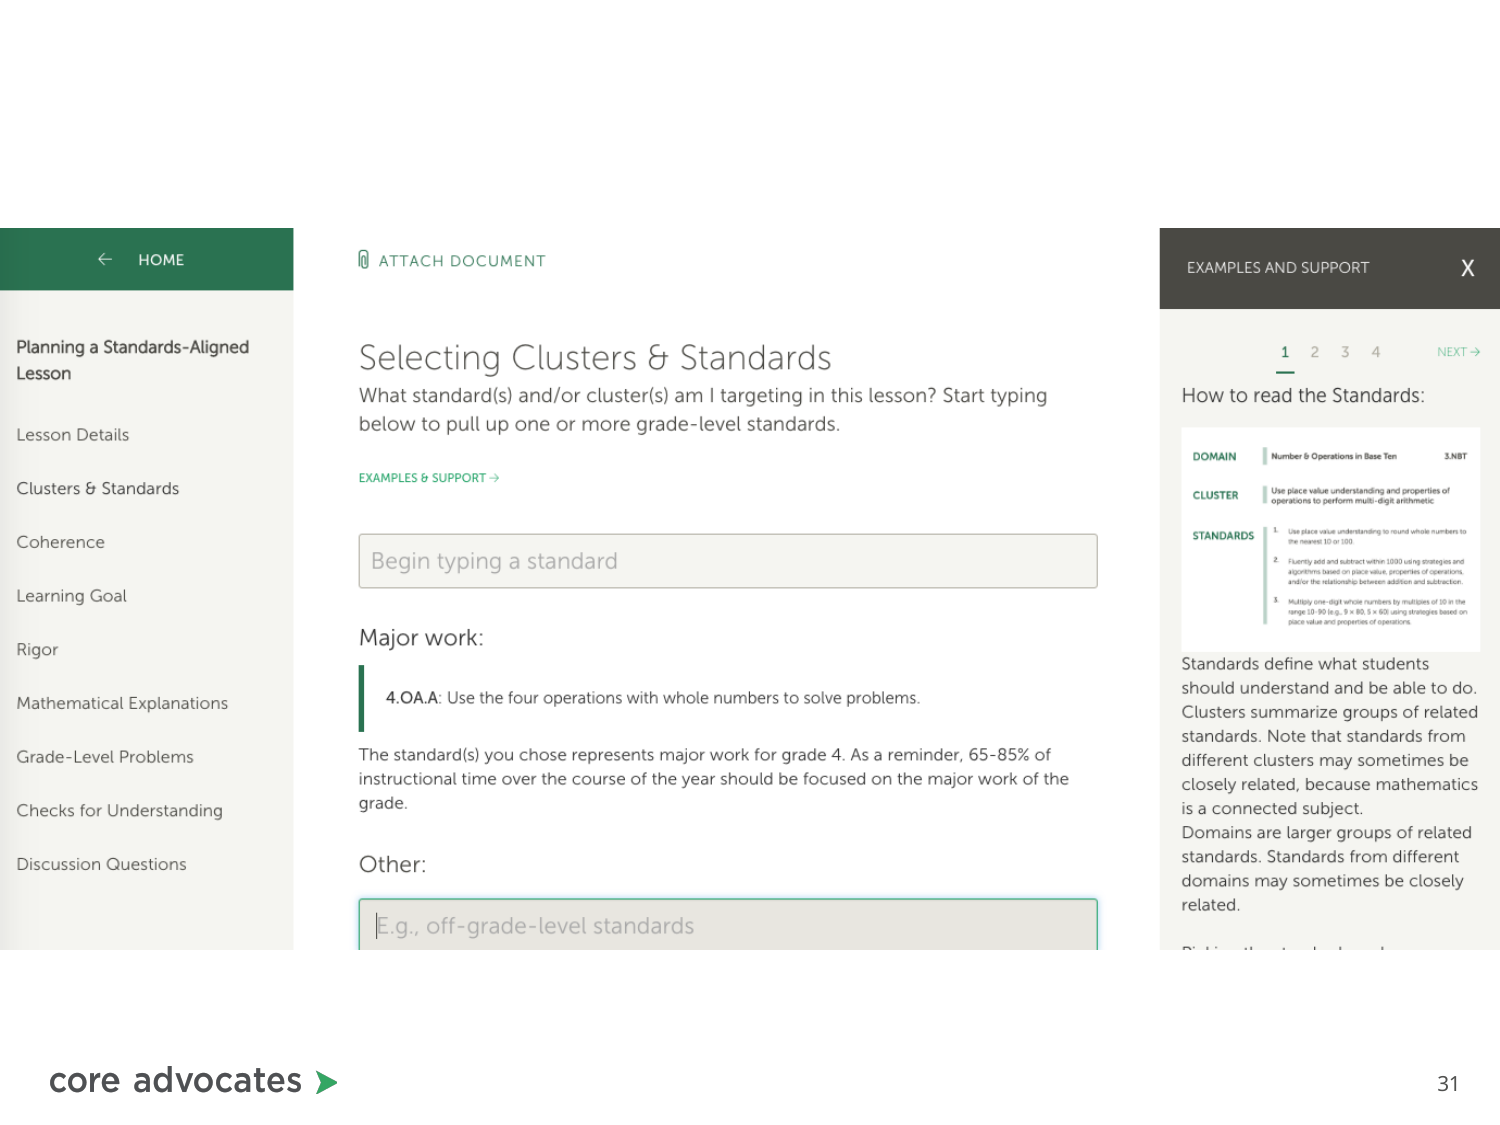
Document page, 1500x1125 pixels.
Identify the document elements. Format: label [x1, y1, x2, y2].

picture [0, 228, 1500, 950]
picture [50, 1066, 337, 1094]
